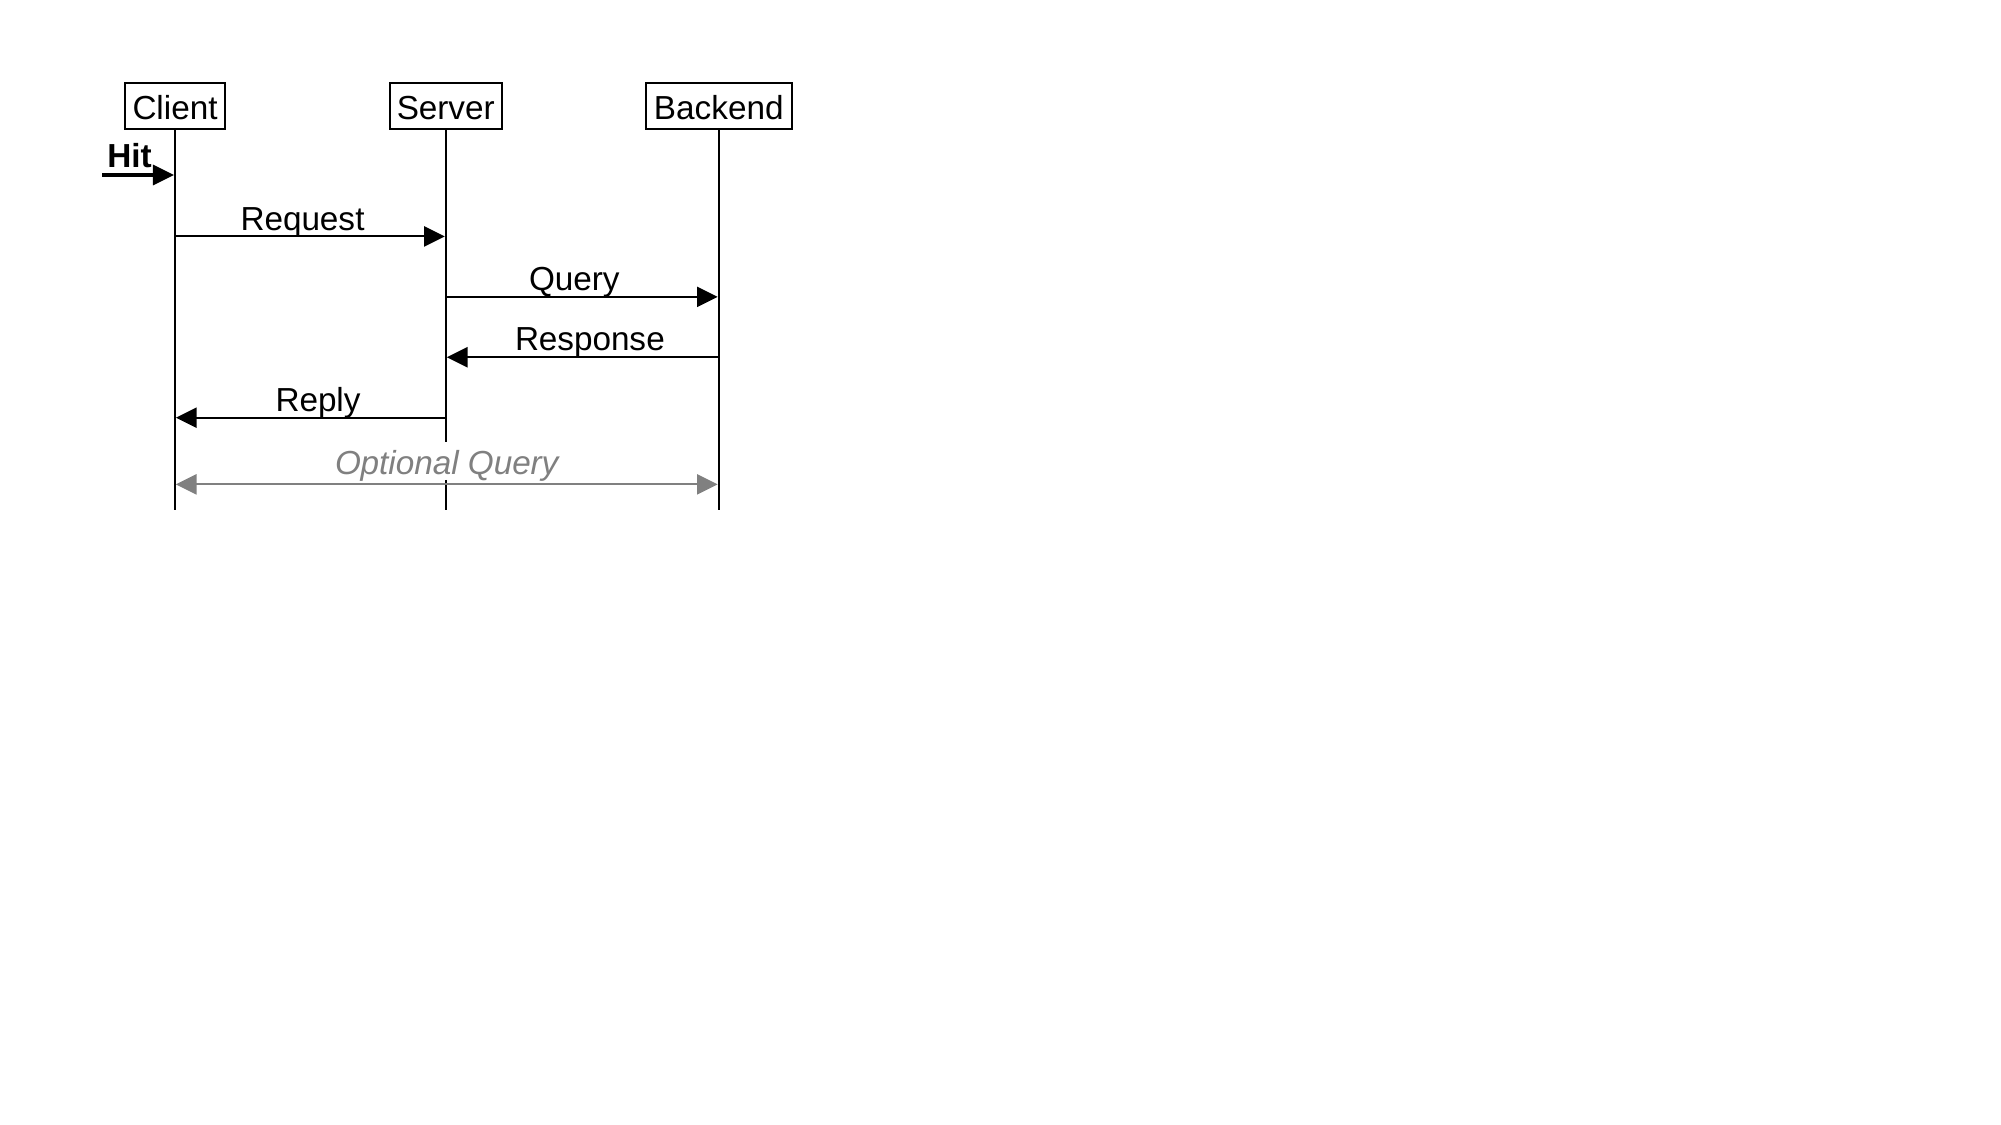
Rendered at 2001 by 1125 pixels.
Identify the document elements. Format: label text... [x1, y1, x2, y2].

text_box Request [238, 197, 367, 235]
text_box Client [124, 83, 225, 130]
text_box Response [512, 318, 668, 356]
text_box Reply [273, 379, 363, 417]
text_box Server [389, 83, 503, 130]
text_box Hit [105, 135, 154, 173]
text_box Query [526, 258, 622, 296]
text_box Optional Query [332, 439, 561, 483]
text_box Backend [645, 83, 792, 130]
text_box [74, 74, 834, 511]
